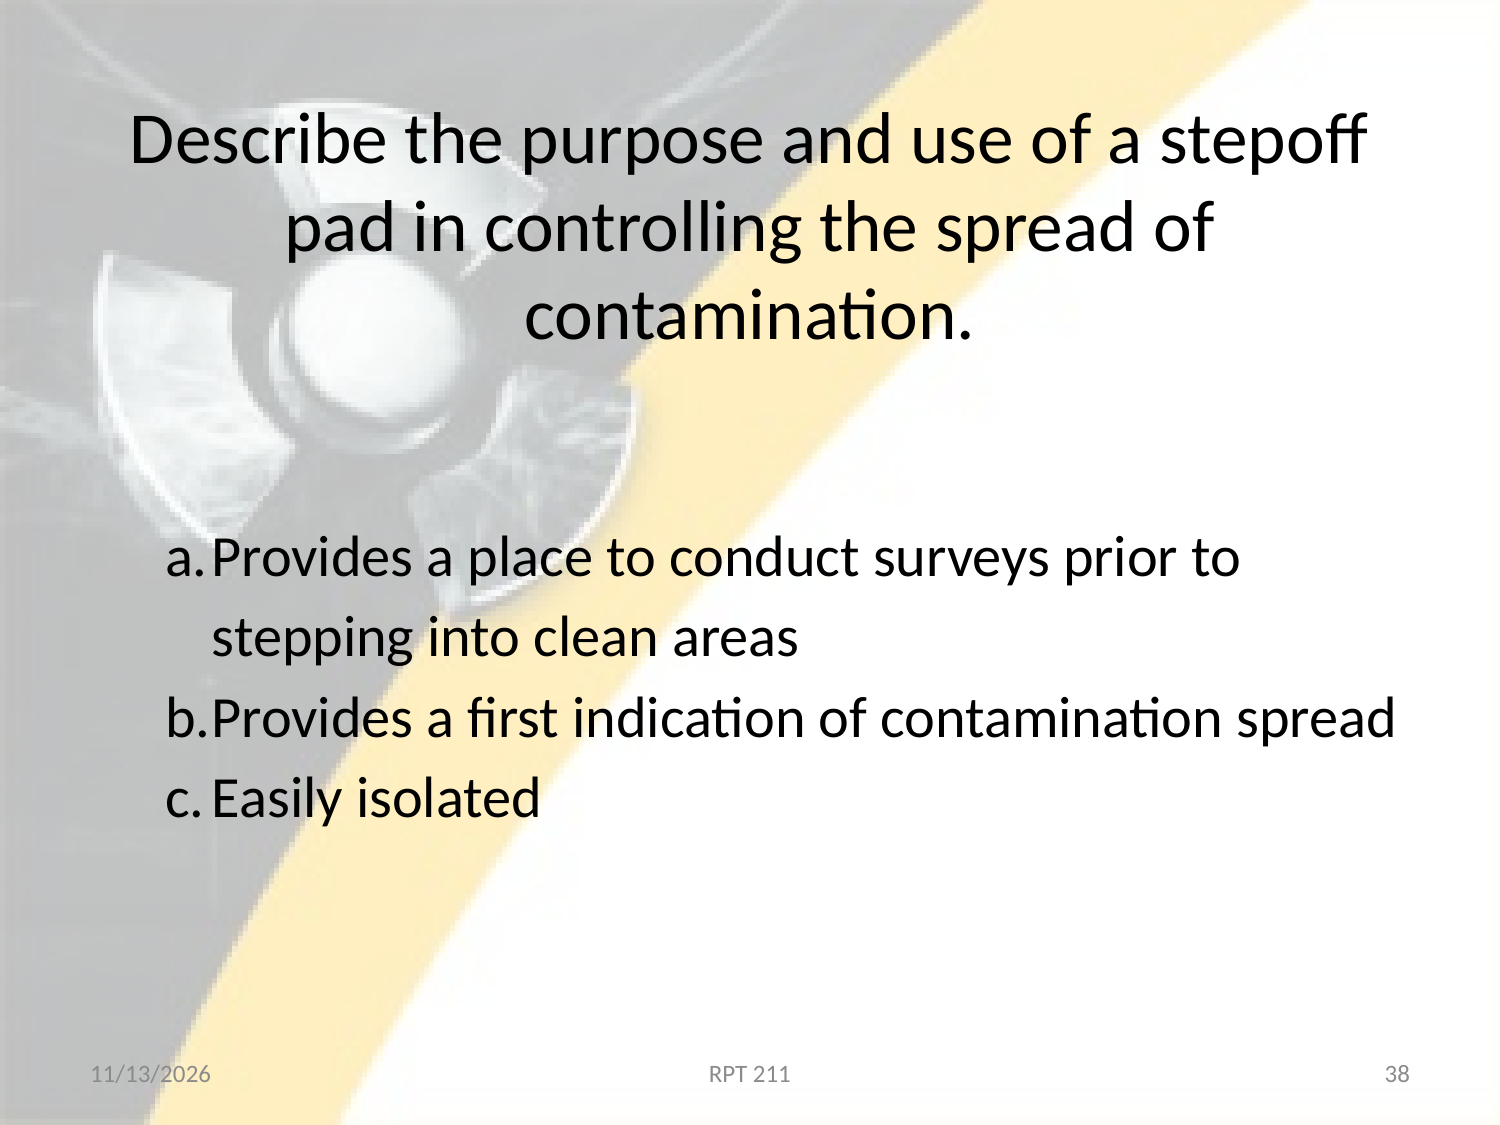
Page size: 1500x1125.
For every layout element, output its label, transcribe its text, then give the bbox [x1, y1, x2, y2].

list Provides a place to conduct surveys prior to stepping into clean areas Provides a first indication of contamination spread Easily isolated [75, 500, 1425, 986]
slide_number 38 [1074, 1042, 1425, 1103]
footer RPT 211 [512, 1042, 988, 1103]
title Describe the purpose and use of a stepoff pad in controlling the spread of contamination. [75, 82, 1425, 450]
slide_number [75, 1042, 425, 1103]
